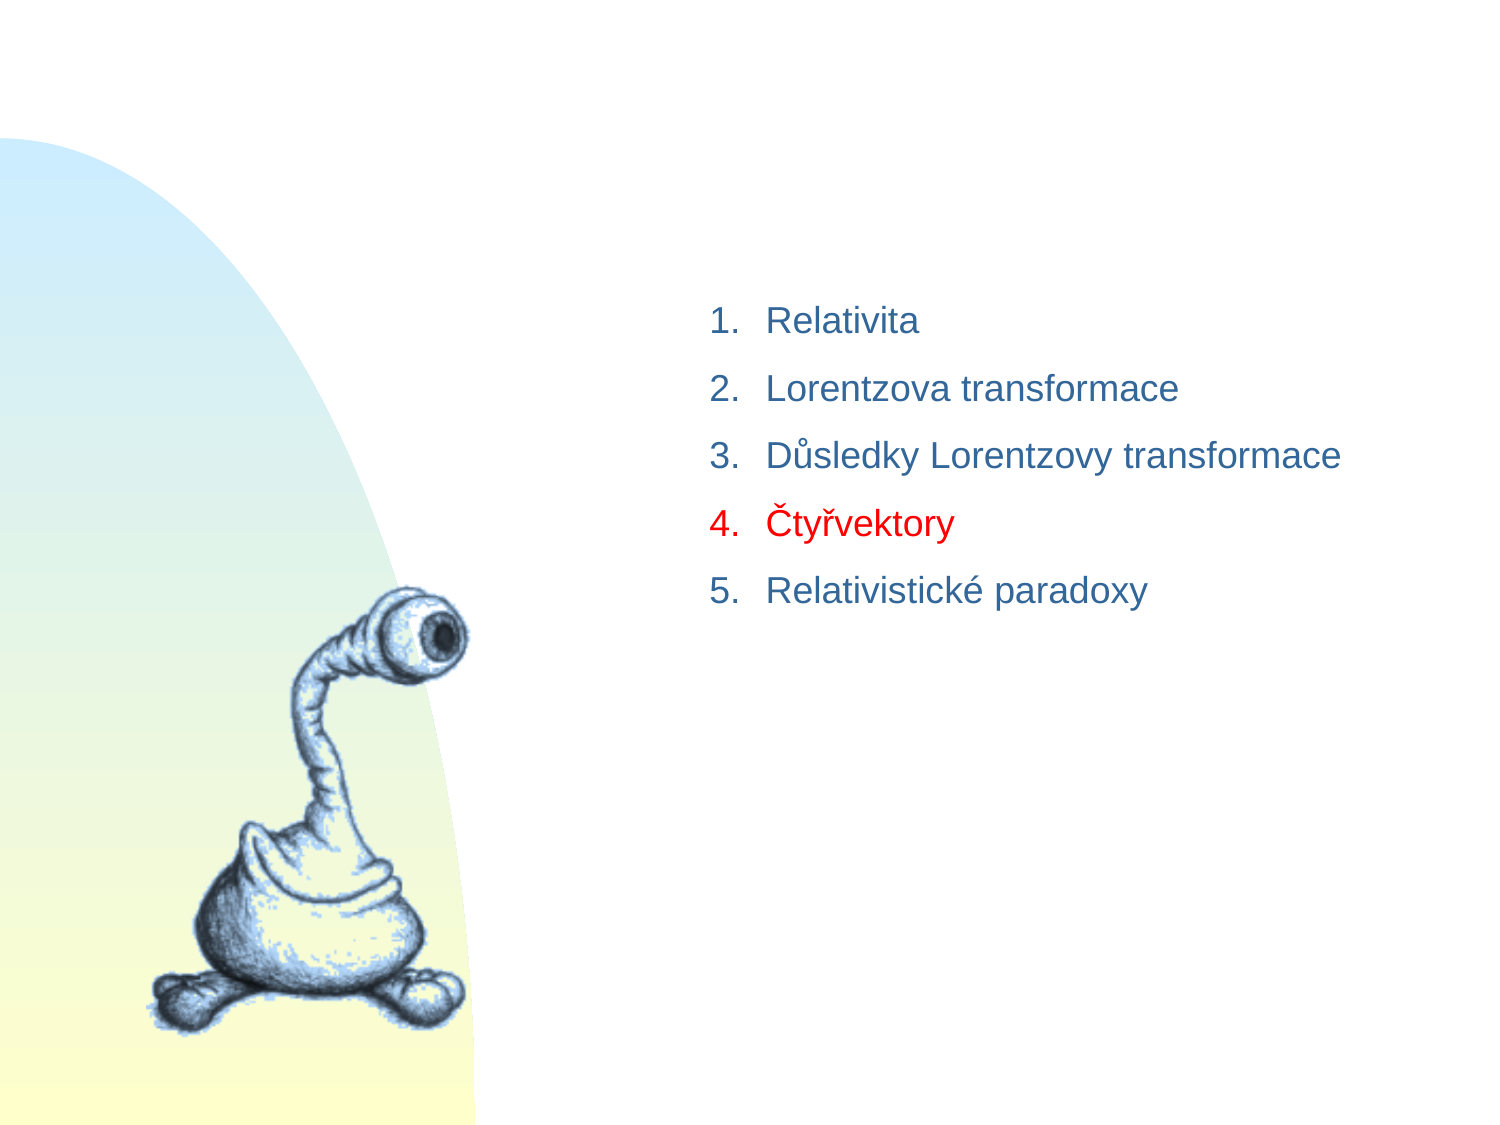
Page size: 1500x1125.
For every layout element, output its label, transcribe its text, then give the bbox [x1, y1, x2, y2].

text_box Relativita Lorentzova transformace Důsledky Lorentzovy transformace Čtyřvektory Relativistické paradoxy [694, 266, 1412, 619]
picture [145, 579, 475, 1047]
